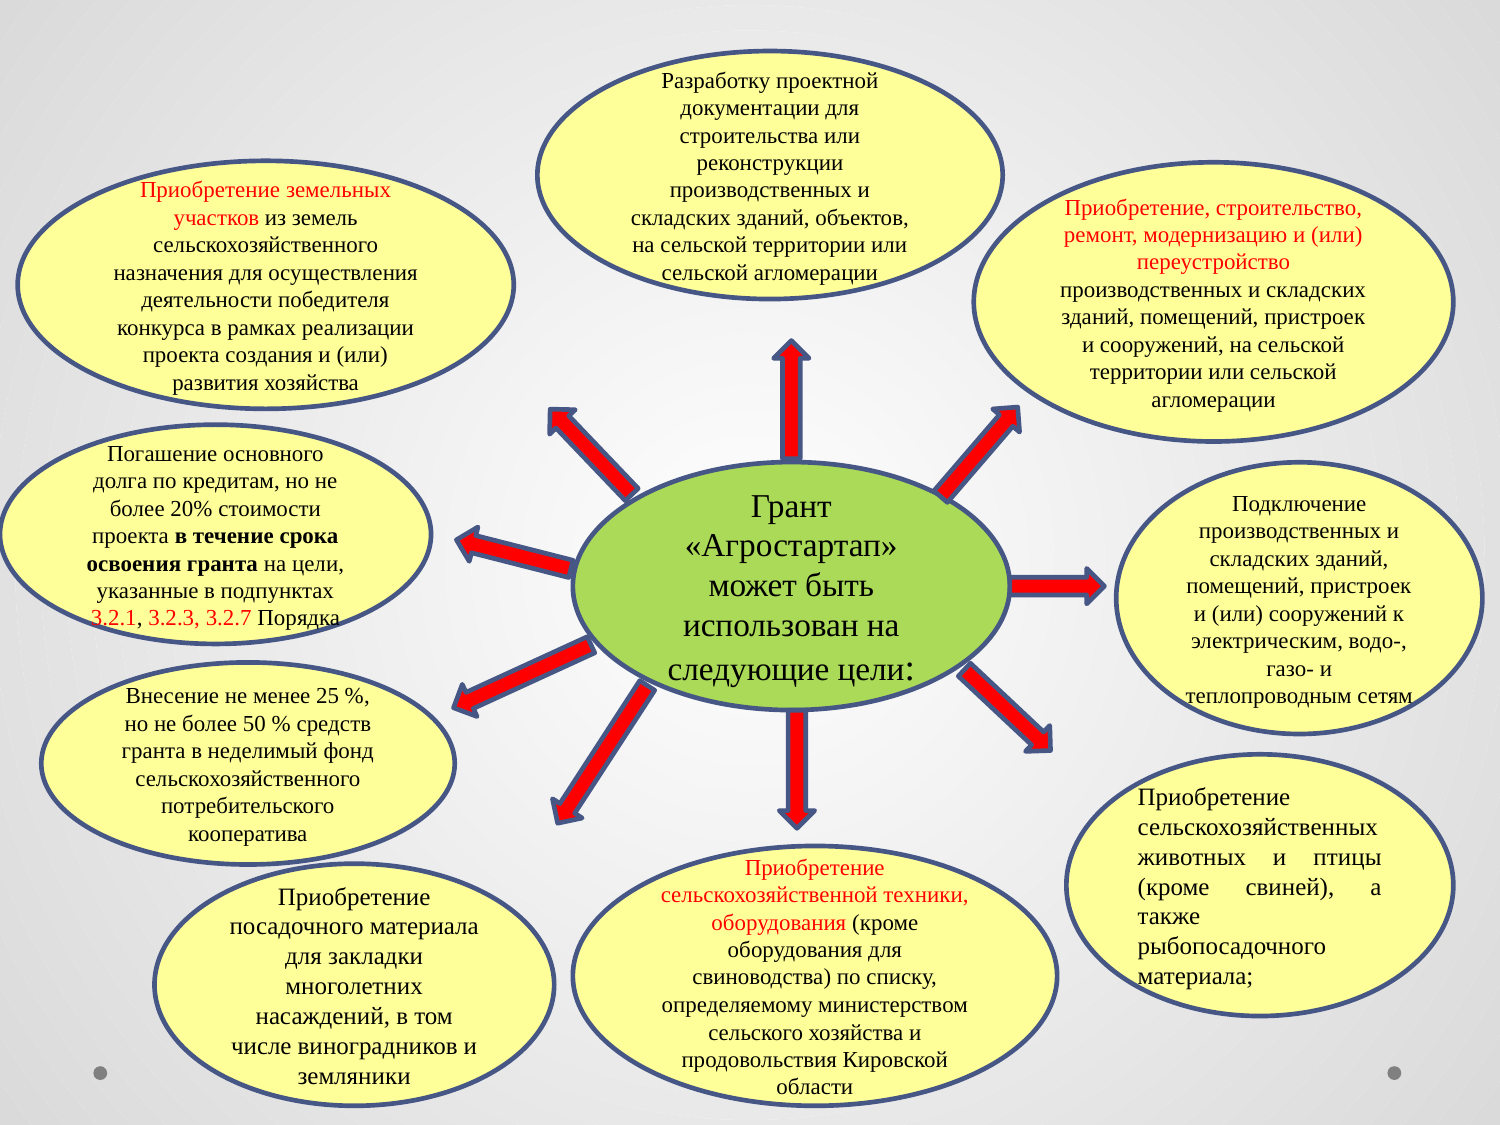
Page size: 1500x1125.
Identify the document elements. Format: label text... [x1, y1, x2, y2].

text_box [771, 338, 812, 462]
text_box Внесение не менее 25 %, но не более 50 % средств гранта в неделимый фонд сельскохозяйственного потребительского кооператива [38, 660, 458, 867]
text_box Грант «Агростартап» может быть использован на следующие цели: [570, 459, 1012, 713]
text_box Приобретение, строительство, ремонт, модернизацию и (или) переустройство производственных и складских зданий, помещений, пристроек и сооружений, на сельской территории или сельской агломерации [971, 159, 1456, 444]
text_box [956, 660, 1053, 754]
text_box Разработку проектной документации для строительства или реконструкции производственных и складских зданий, объектов, на сельской территории или сельской агломерации [535, 48, 1006, 302]
text_box Погашение основного долга по кредитам, но не более 20% стоимости проекта в течение срока освоения гранта на цели, указанные в подпунктах 3.2.1, 3.2.3, 3.2.7 Порядка [0, 422, 434, 647]
text_box [451, 634, 597, 719]
text_box Приобретение земельных участков из земель сельскохозяйственного назначения для осуществления деятельности победителя конкурса в рамках реализации проекта создания и (или) развития хозяйства [15, 158, 517, 412]
text_box [550, 678, 657, 826]
text_box [931, 404, 1022, 505]
text_box Приобретение сельскохозяйственной техники, оборудования (кроме оборудования для свиноводства) по списку, определяемому министерством сельского хозяйства и продовольствия Кировской области [570, 843, 1060, 1109]
text_box [1007, 566, 1107, 606]
text_box Подключение производственных и складских зданий, помещений, пристроек и (или) сооружений к электрическим, водо-, газо- и теплопроводным сетям [1113, 459, 1485, 737]
text_box Приобретение сельскохозяйственных животных и птицы (кроме свиней), а также рыбопосадочного материала; [1064, 751, 1456, 1019]
text_box [547, 406, 641, 504]
text_box [777, 707, 817, 831]
text_box [454, 525, 576, 580]
text_box Приобретение посадочного материала для закладки многолетних насаждений, в том числе виноградников и земляники [152, 861, 557, 1109]
